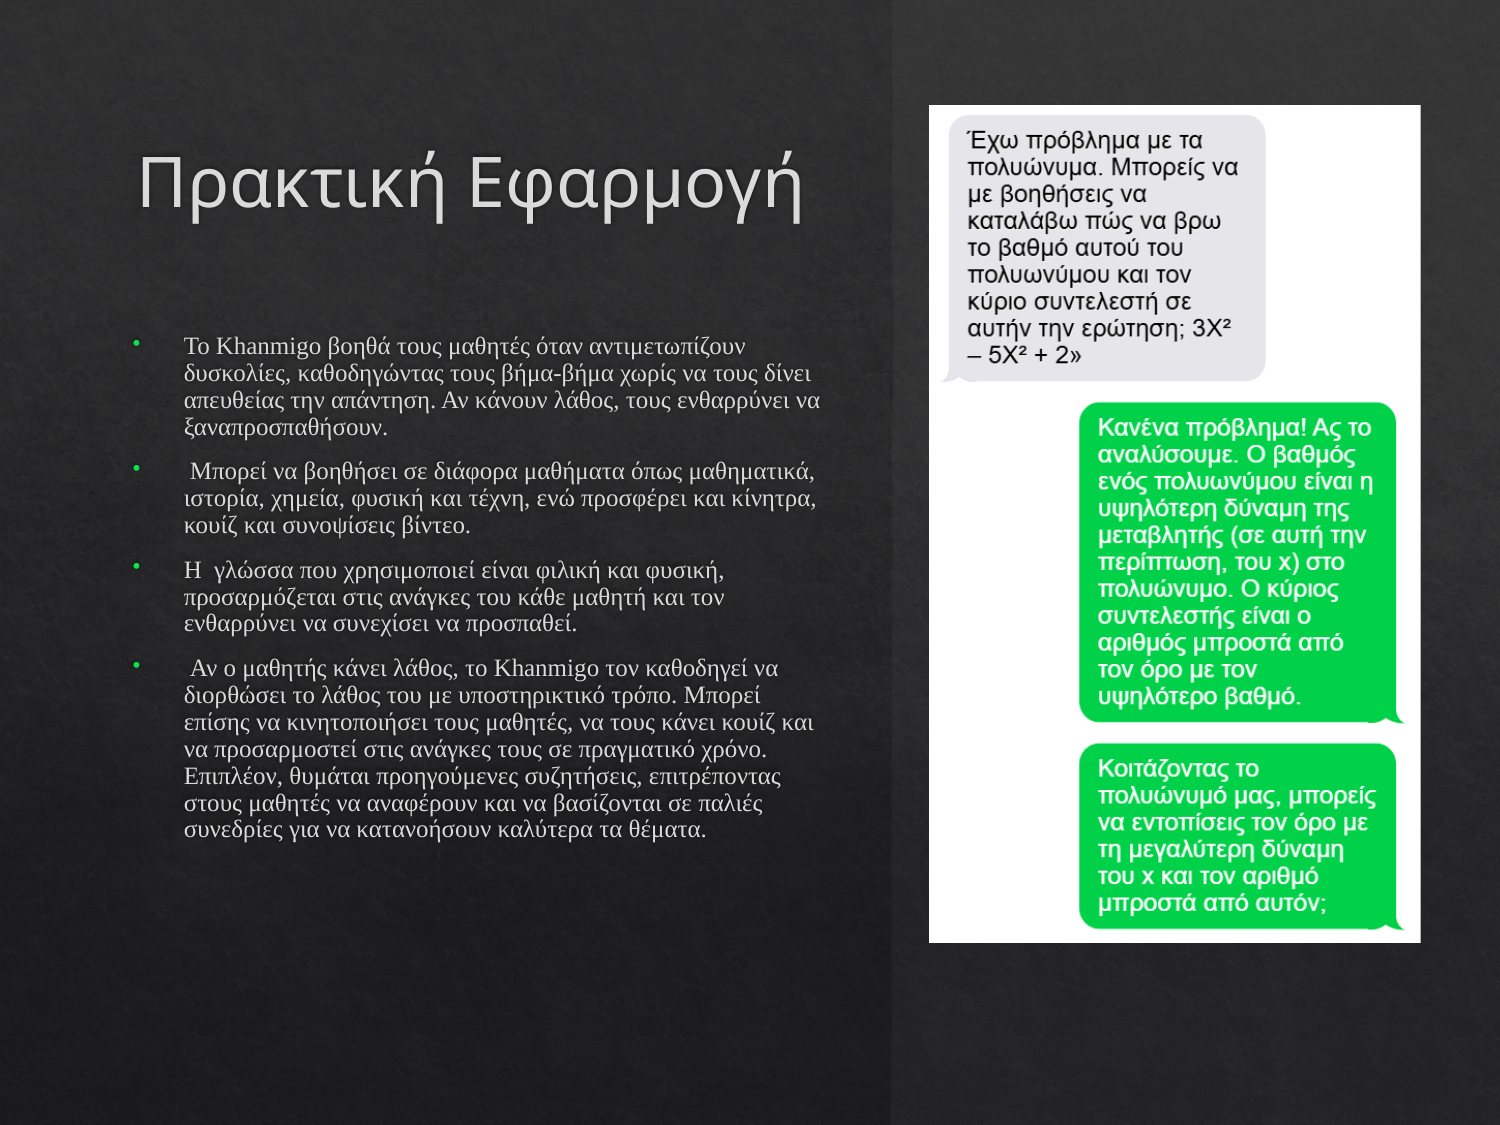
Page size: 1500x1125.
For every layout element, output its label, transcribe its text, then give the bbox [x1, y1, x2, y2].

picture [889, 0, 1500, 1125]
title Πρακτική Εφαρμογή [112, 99, 848, 260]
list Το Khanmigo βοηθά τους μαθητές όταν αντιμετωπίζουν δυσκολίες, καθοδηγώντας τους βήμα-βήμα χωρίς να τους δίνει απευθείας την απάντηση. Αν κάνουν λάθος, τους ενθαρρύνει να ξαναπροσπαθήσουν. Μπορεί να βοηθήσει σε διάφορα μαθήματα όπως μαθηματικά, ιστορία, χημεία, φυσική και τέχνη, ενώ προσφέρει και κίνητρα, κουίζ και συνοψίσεις βίντεο. Η γλώσσα που χρησιμοποιεί είναι φιλική και φυσική, προσαρμόζεται στις ανάγκες του κάθε μαθητή και τον ενθαρρύνει να συνεχίσει να προσπαθεί. Αν ο μαθητής κάνει λάθος, το Khanmigo τον καθοδηγεί να διορθώσει το λάθος του με υποστηρικτικό τρόπο. Μπορεί επίσης να κινητοποιήσει τους μαθητές, να τους κάνει κουίζ και να προσαρμοστεί στις ανάγκες τους σε πραγματικό χρόνο. Επιπλέον, θυμάται προηγούμενες συζητήσεις, επιτρέποντας στους μαθητές να αναφέρουν και να βασίζονται σε παλιές συνεδρίες για να κατανοήσουν καλύτερα τα θέματα. [112, 299, 848, 935]
